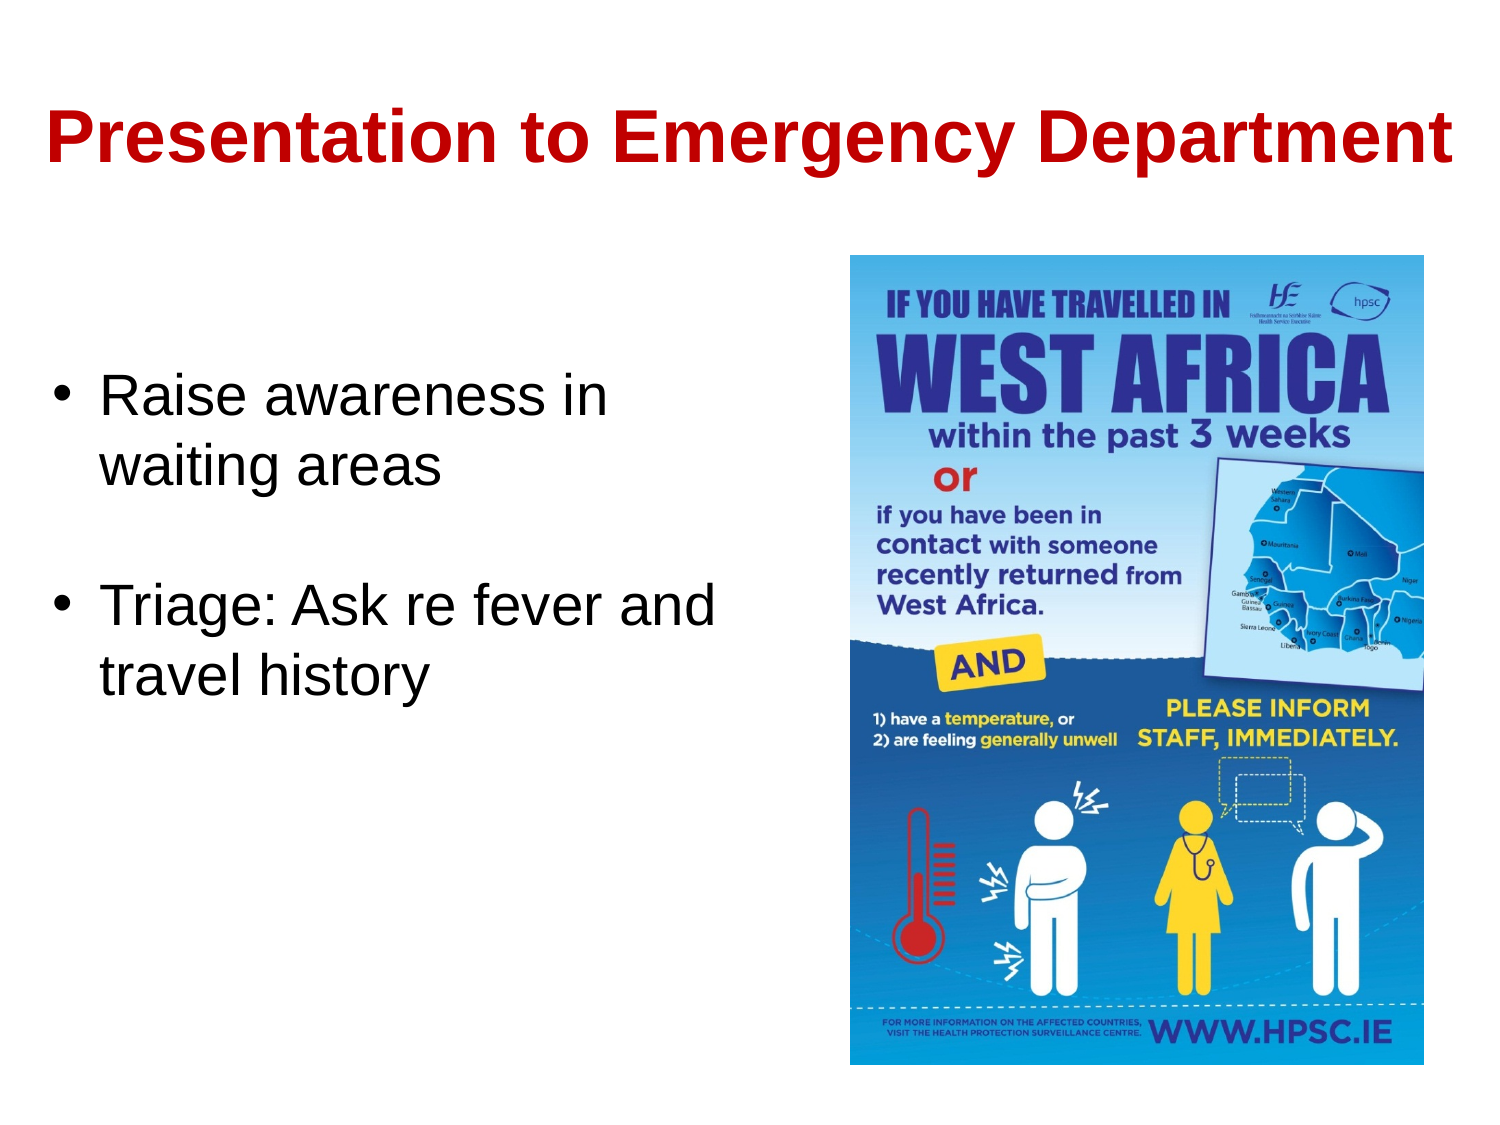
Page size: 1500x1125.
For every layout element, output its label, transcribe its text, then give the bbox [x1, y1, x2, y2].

text_box Raise awareness in waiting areas Triage: Ask re fever and travel history [37, 349, 800, 785]
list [850, 255, 1424, 1065]
title Presentation to Emergency Department [0, 44, 1500, 221]
